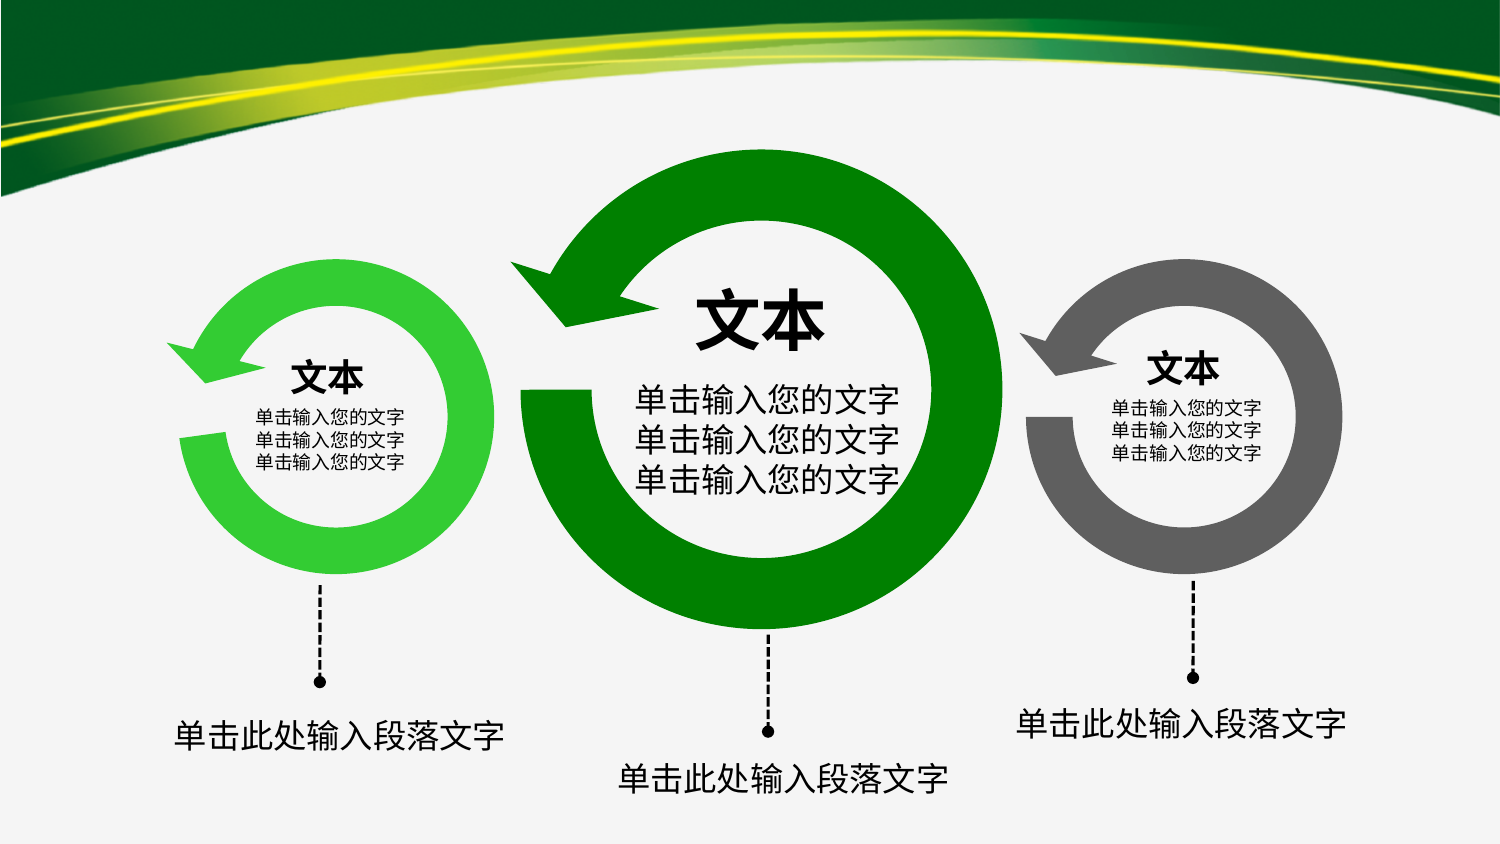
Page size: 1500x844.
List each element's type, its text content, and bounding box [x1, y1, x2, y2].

text_box [1017, 257, 1345, 577]
text_box 单击此处输入段落文字 [159, 708, 524, 763]
text_box 单击此处输入段落文字 [602, 750, 968, 806]
text_box [518, 387, 946, 632]
text_box [508, 147, 1005, 543]
text_box 文本 [679, 271, 850, 367]
text_box 单击此处输入段落文字 [1000, 695, 1366, 751]
text_box 单击输入您的文字 单击输入您的文字 单击输入您的文字 [585, 371, 950, 547]
text_box [164, 257, 497, 577]
text_box 文本 [1131, 337, 1268, 398]
text_box 单击输入您的文字 单击输入您的文字 单击输入您的文字 [229, 398, 431, 504]
picture [2, 0, 1499, 197]
text_box 单击输入您的文字 单击输入您的文字 单击输入您的文字 [1086, 389, 1288, 495]
text_box 文本 [275, 346, 411, 407]
